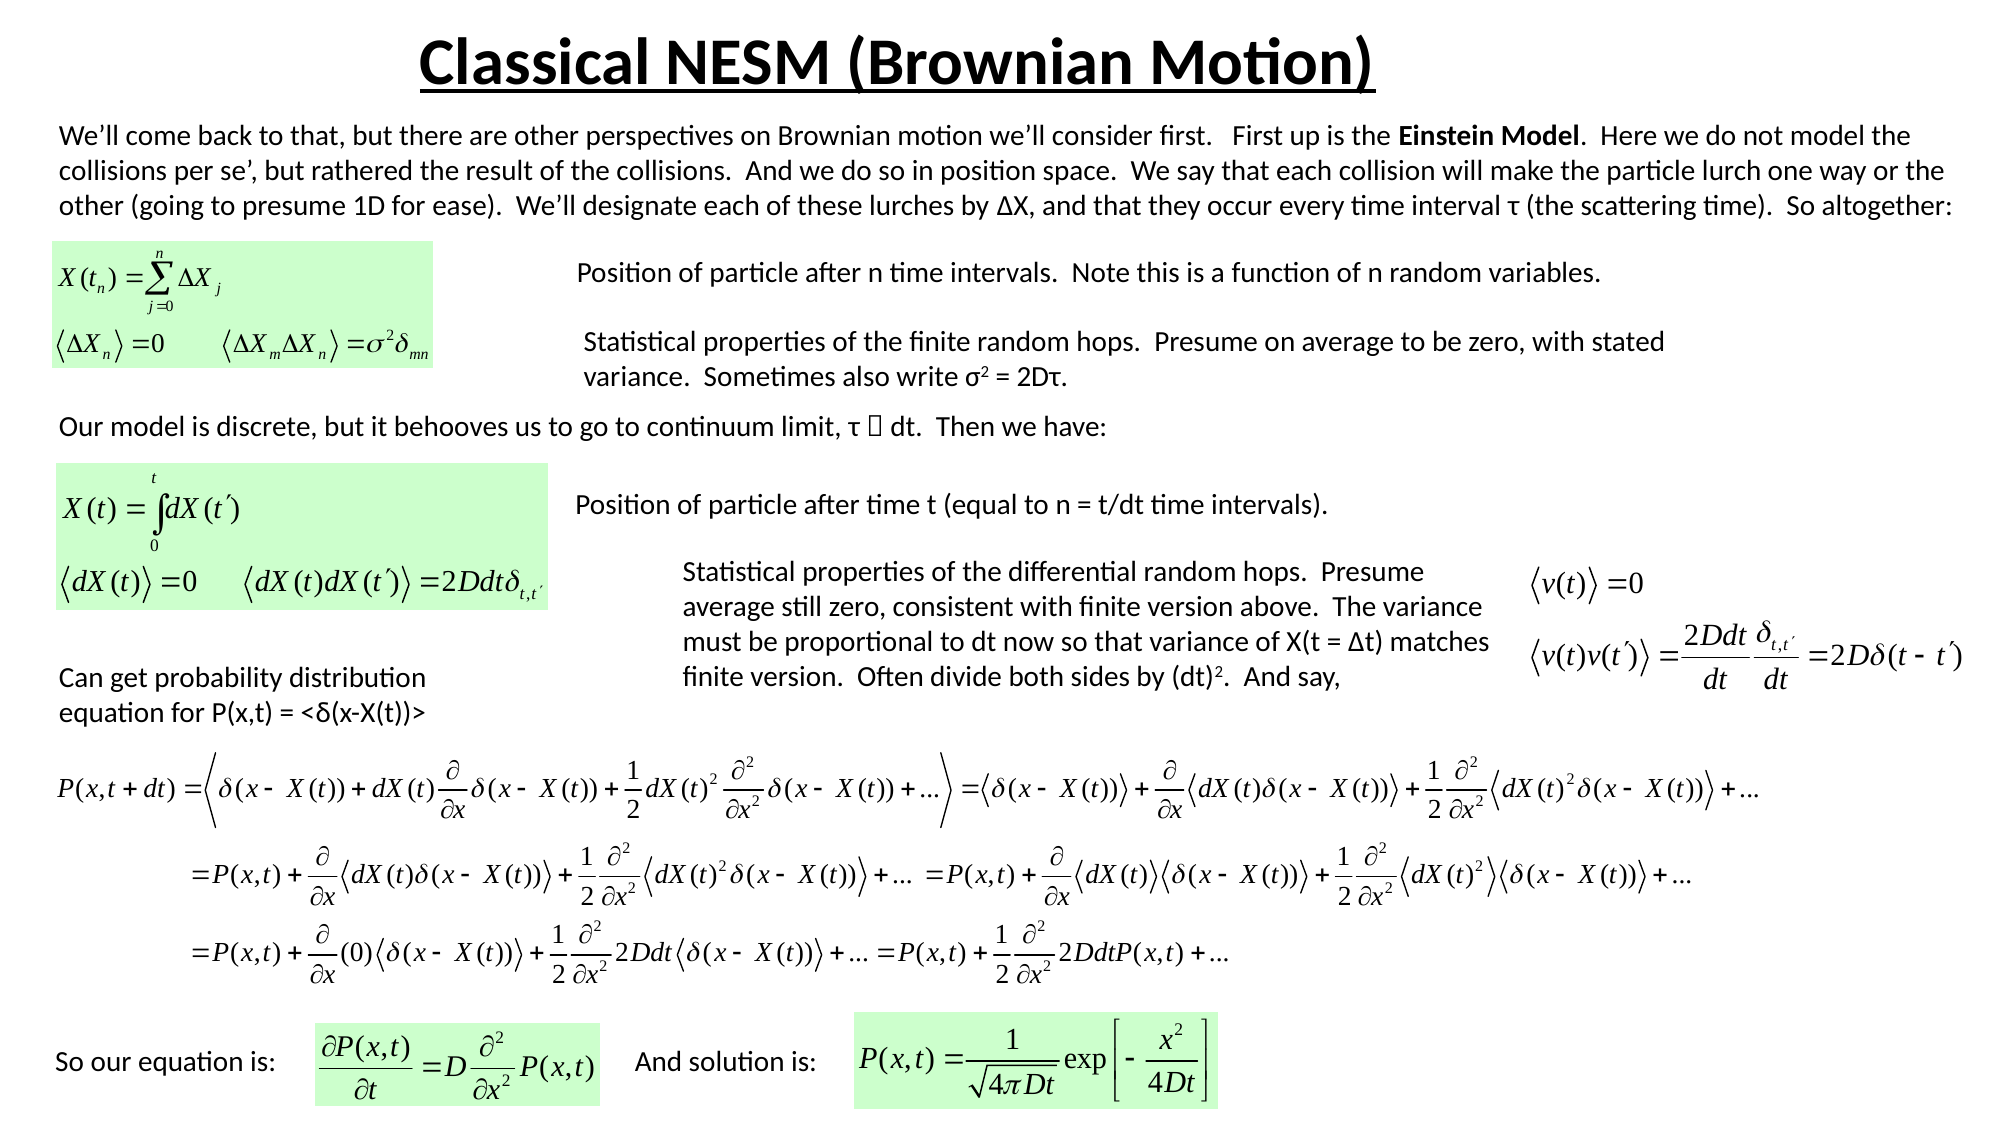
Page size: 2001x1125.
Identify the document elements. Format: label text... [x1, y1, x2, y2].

text_box Our model is discrete, but it behooves us to go to continuum limit, τ  dt. Then we have: [44, 400, 1607, 450]
text_box Classical NESM (Brownian Motion) [405, 10, 1422, 106]
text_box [52, 241, 433, 368]
text_box Position of particle after n time intervals. Note this is a function of n random variables. [562, 245, 1682, 296]
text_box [314, 1023, 600, 1107]
text_box So our equation is: [40, 1035, 313, 1086]
text_box And solution is: [620, 1035, 853, 1086]
text_box We’ll come back to that, but there are other perspectives on Brownian motion we’ll consider first. First up is the Einstein Model. Here we do not model the collisions per se’, but rathered the result of the collisions. And we do so in position space. We say that each collision will make the particle lurch one way or the other (going to presume 1D for ease). We’ll designate each of these lurches by ΔX, and that they occur every time interval τ (the scattering time). So altogether: [44, 108, 1978, 229]
text_box Statistical properties of the differential random hops. Presume average still zero, consistent with finite version above. The variance must be proportional to dt now so that variance of X(t = Δt) matches finite version. Often divide both sides by (dt)2. And say, [667, 545, 1527, 700]
text_box Can get probability distribution equation for P(x,t) = <δ(x-X(t))> [44, 650, 519, 736]
text_box Position of particle after time t (equal to n = t/dt time intervals). [560, 478, 1387, 528]
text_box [52, 747, 1763, 990]
text_box Statistical properties of the finite random hops. Presume on average to be zero, with stated variance. Sometimes also write σ2 = 2Dτ. [568, 315, 1763, 400]
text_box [853, 1012, 1219, 1110]
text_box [1526, 561, 1968, 696]
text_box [56, 463, 549, 610]
